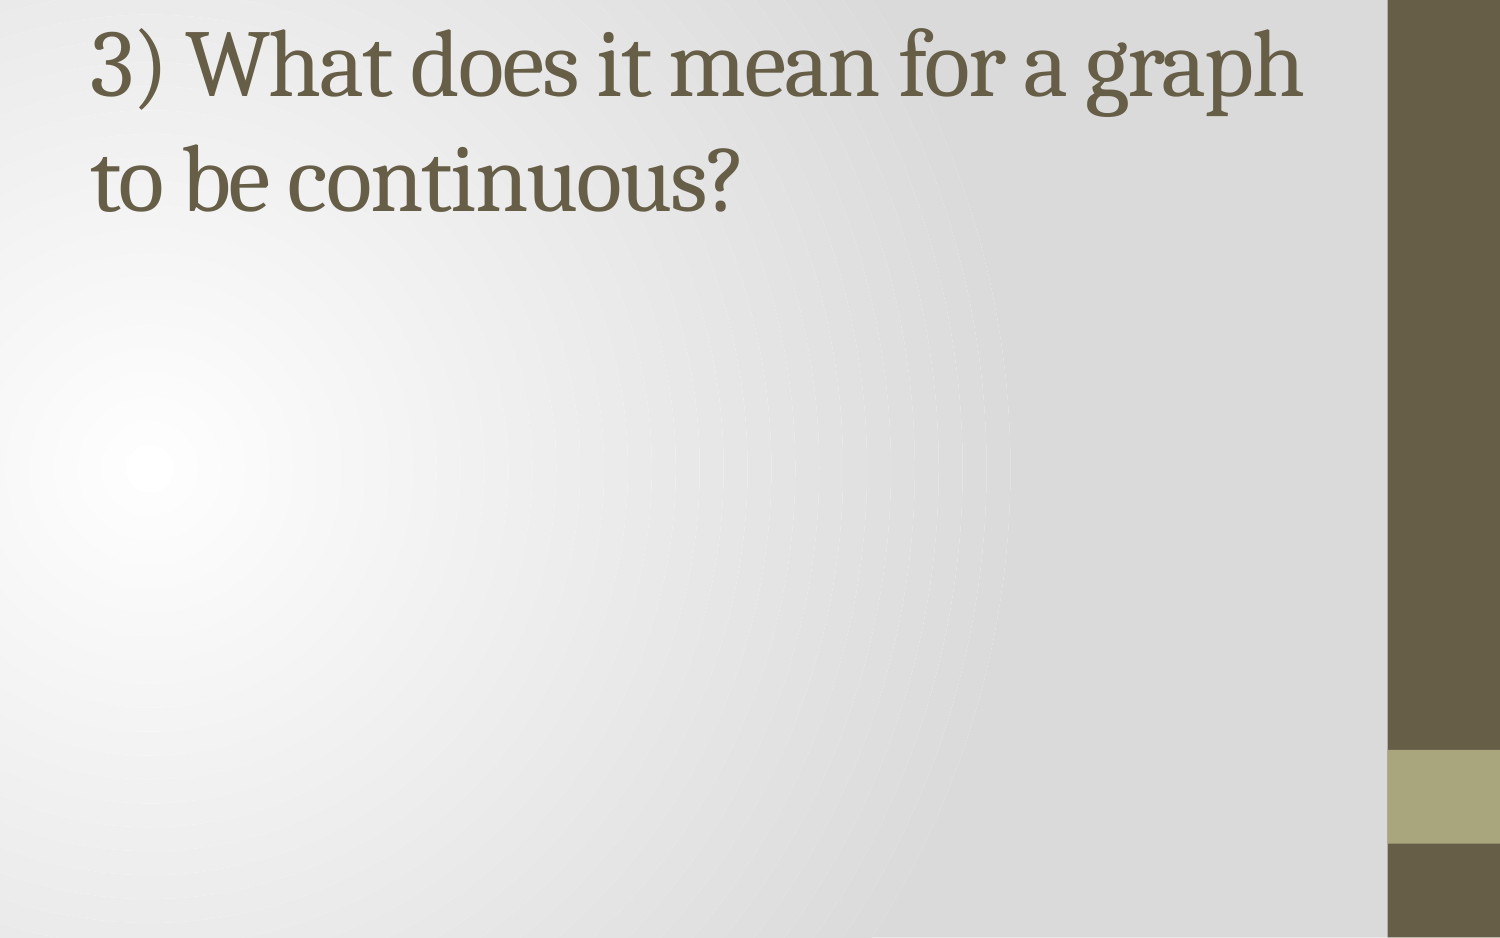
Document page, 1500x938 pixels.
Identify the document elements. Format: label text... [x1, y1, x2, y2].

title 3) What does it mean for a graph to be continuous? [75, 37, 1325, 194]
